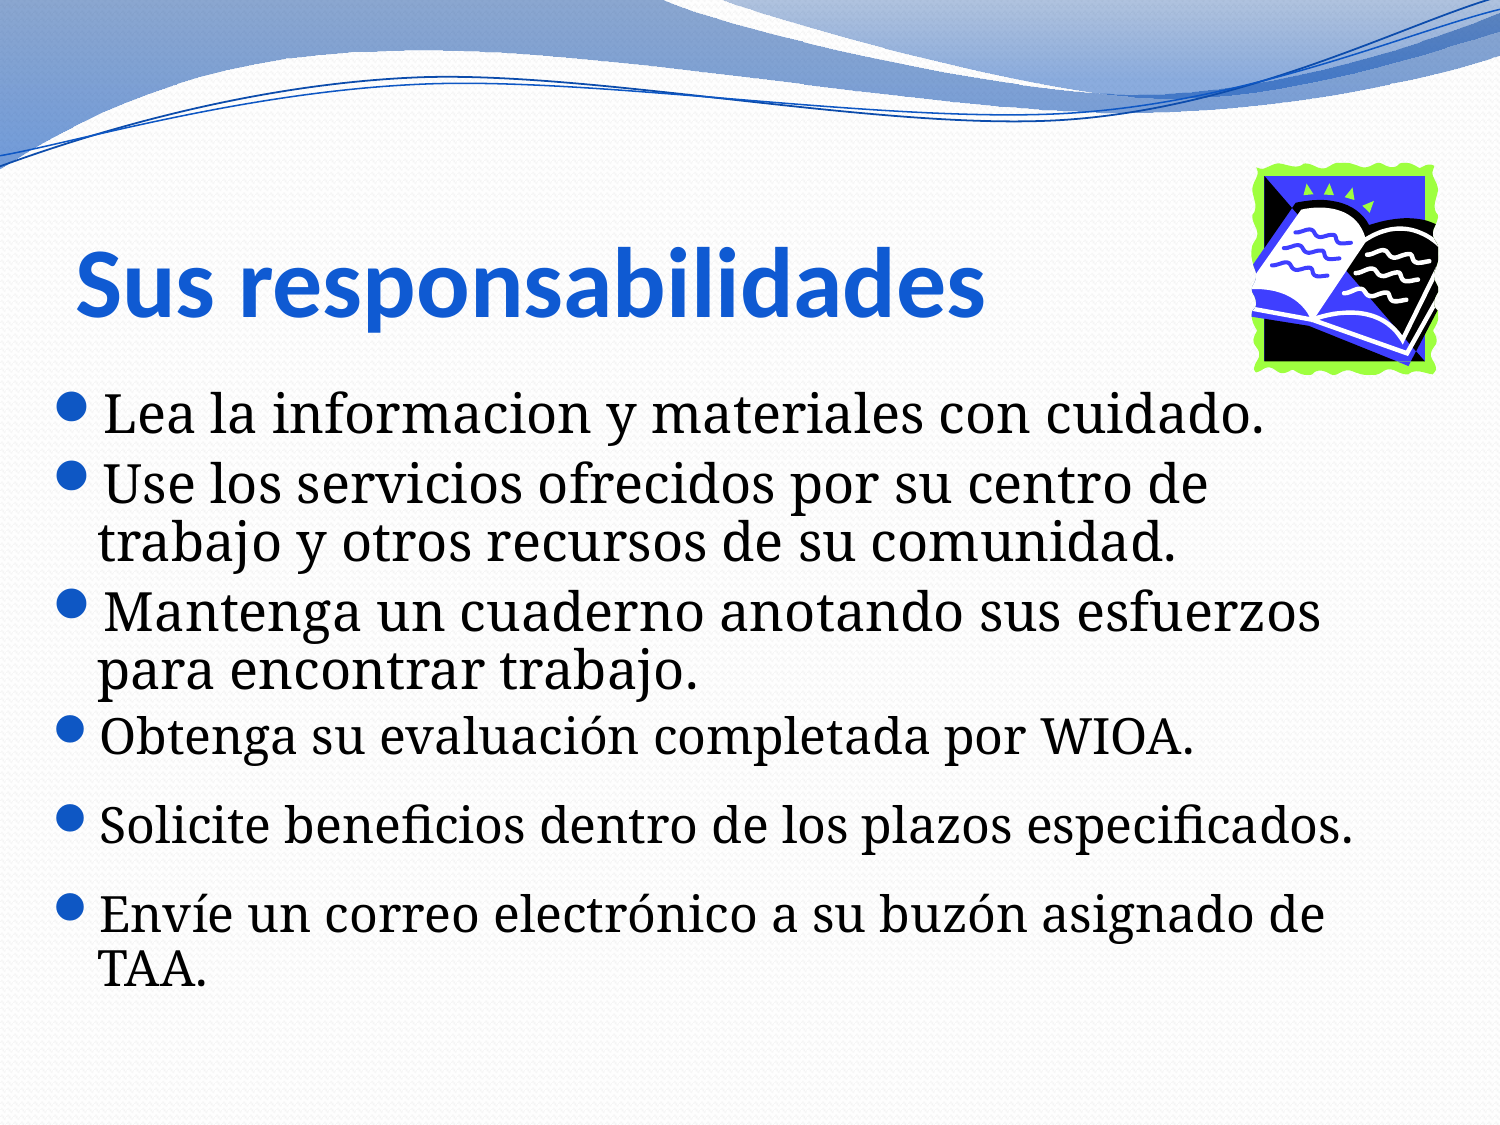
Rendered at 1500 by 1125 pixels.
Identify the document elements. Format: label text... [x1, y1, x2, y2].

title Sus responsabilidades [75, 149, 1425, 338]
list Lea la informacion y materiales con cuidado. Use los servicios ofrecidos por su centro de trabajo y otros recursos de su comunidad. Mantenga un cuaderno anotando sus esfuerzos para encontrar trabajo. Obtenga su evaluación completada por WIOA. Solicite beneficios dentro de los plazos especificados. Envíe un correo electrónico a su buzón asignado de TAA. [37, 379, 1400, 1035]
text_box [1249, 162, 1440, 376]
